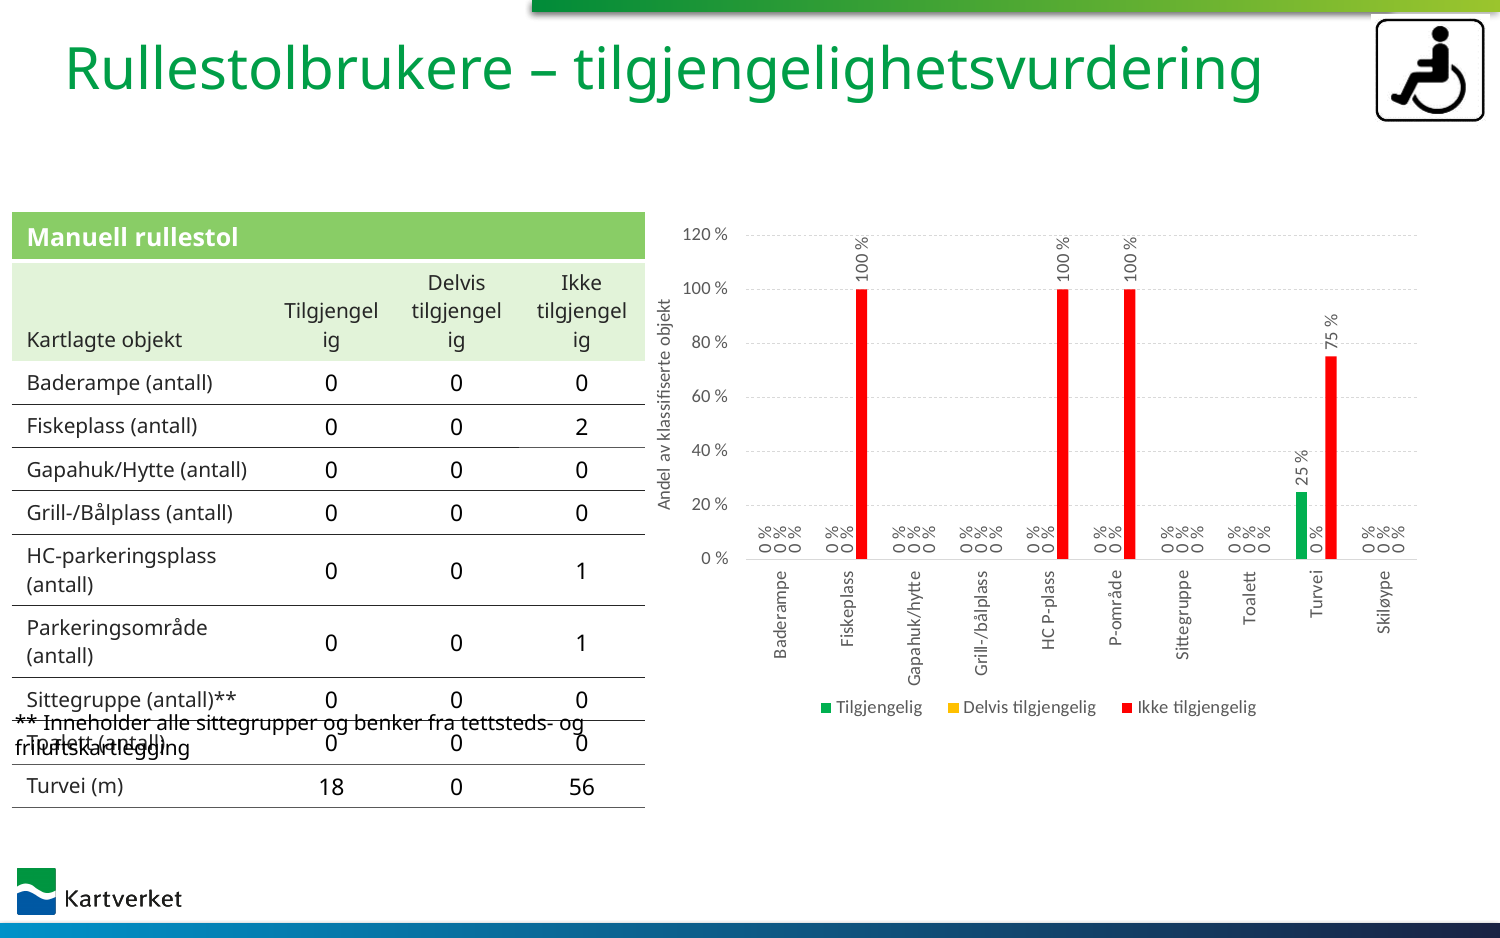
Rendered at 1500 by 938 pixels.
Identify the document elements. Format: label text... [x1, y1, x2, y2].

table_cell 0 [269, 361, 394, 404]
table_cell Grill-/Bålplass (antall) [12, 491, 269, 534]
table_cell 0 [269, 606, 394, 677]
table_cell 0 [394, 606, 519, 677]
table_cell 0 [519, 678, 638, 702]
table_cell 0 [519, 361, 638, 404]
table_cell 1 [519, 606, 638, 677]
table_cell Parkeringsområde (antall) [12, 606, 269, 677]
table_cell 0 [269, 678, 394, 702]
table_cell 0 [269, 491, 394, 534]
table_cell Kartlagte objekt [12, 263, 269, 361]
table_header Manuell rullestol [12, 212, 645, 259]
table_cell 56 [519, 768, 645, 807]
table_cell 0 [394, 361, 519, 404]
table_cell 0 [519, 448, 638, 490]
text_box ** Inneholder alle sittegrupper og benker fra tettsteds- og friluftskartlegging [0, 702, 745, 768]
table_cell 18 [269, 768, 394, 807]
table_cell 0 [269, 535, 394, 605]
table_cell 0 [269, 448, 394, 490]
table_cell Gapahuk/Hytte (antall) [12, 448, 269, 490]
table_cell Ikke tilgjengelig [519, 263, 638, 361]
picture [643, 218, 1427, 728]
table_cell 0 [394, 678, 519, 702]
table_cell 0 [394, 491, 519, 534]
table_cell 0 [394, 405, 519, 447]
table_cell HC-parkeringsplass (antall) [12, 535, 269, 605]
picture [1371, 13, 1491, 127]
table_cell 2 [519, 405, 638, 447]
table_cell Baderampe (antall) [12, 361, 269, 404]
table_cell 0 [519, 491, 638, 534]
table_cell Turvei (m) [12, 768, 269, 807]
table_cell 0 [269, 405, 394, 447]
table_cell Delvis tilgjengelig [394, 263, 519, 361]
table_cell Tilgjengelig [269, 263, 394, 361]
table_cell 1 [519, 535, 638, 605]
table_cell Fiskeplass (antall) [12, 405, 269, 447]
table_cell 0 [394, 768, 519, 807]
table_cell 0 [394, 535, 519, 605]
text_box Rullestolbrukere – tilgjengelighetsvurdering [49, 12, 1372, 109]
table_cell Sittegruppe (antall)** [12, 678, 269, 702]
table_cell 0 [394, 448, 519, 490]
